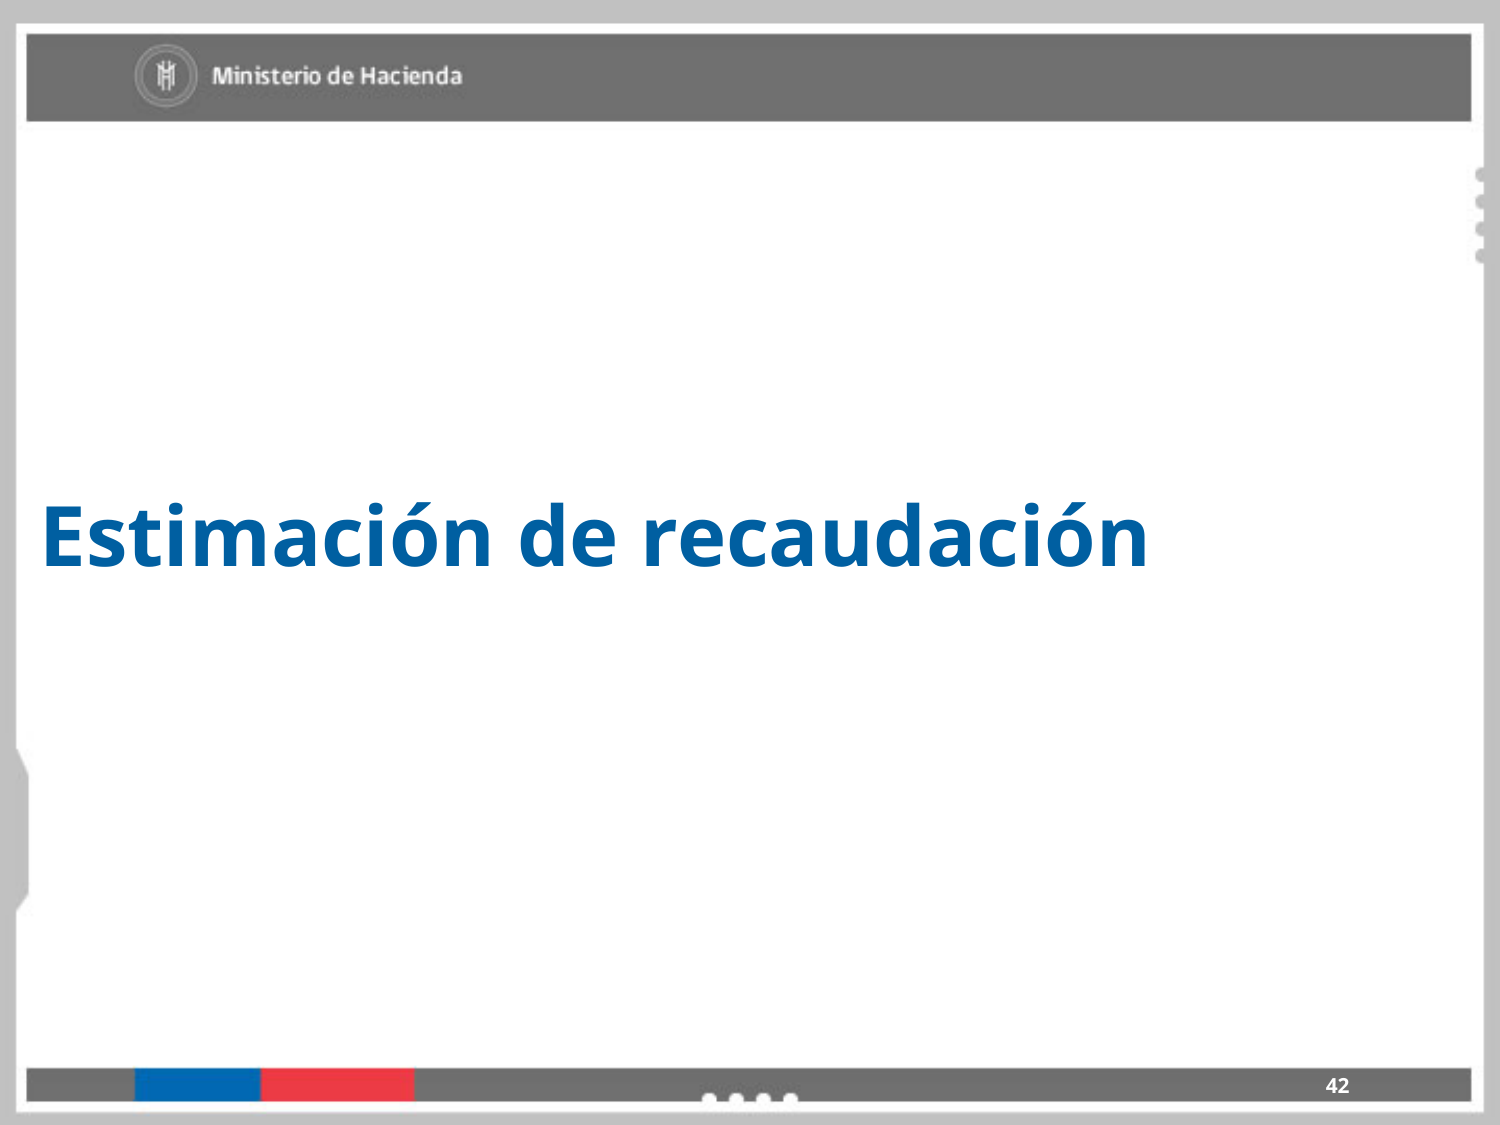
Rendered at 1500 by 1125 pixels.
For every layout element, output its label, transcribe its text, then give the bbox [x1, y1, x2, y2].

picture [0, 0, 1500, 1125]
list Estimación de recaudación [24, 242, 1367, 985]
slide_number 42 [1014, 1070, 1365, 1103]
